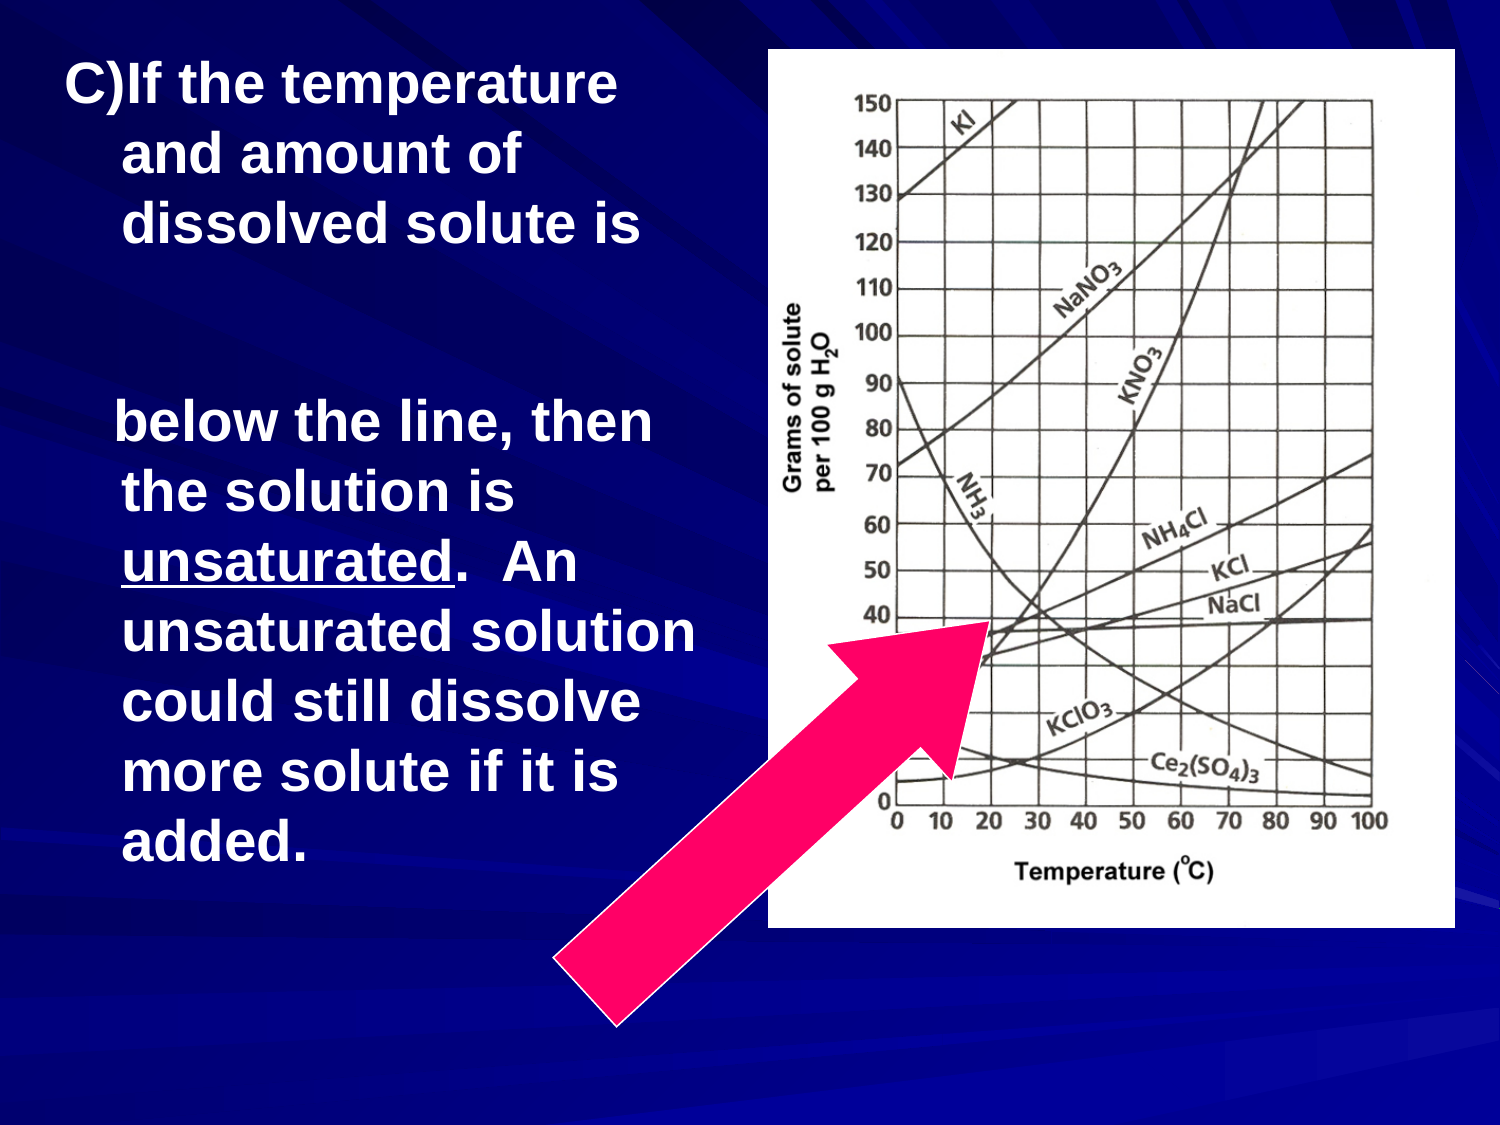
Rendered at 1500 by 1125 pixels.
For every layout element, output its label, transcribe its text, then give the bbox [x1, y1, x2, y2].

text_box [553, 765, 763, 1027]
picture [768, 49, 1456, 929]
text_box If the temperature and amount of dissolved solute is below the line, then the solution is unsaturated. An unsaturated solution could still dissolve more solute if it is added. [50, 37, 750, 881]
